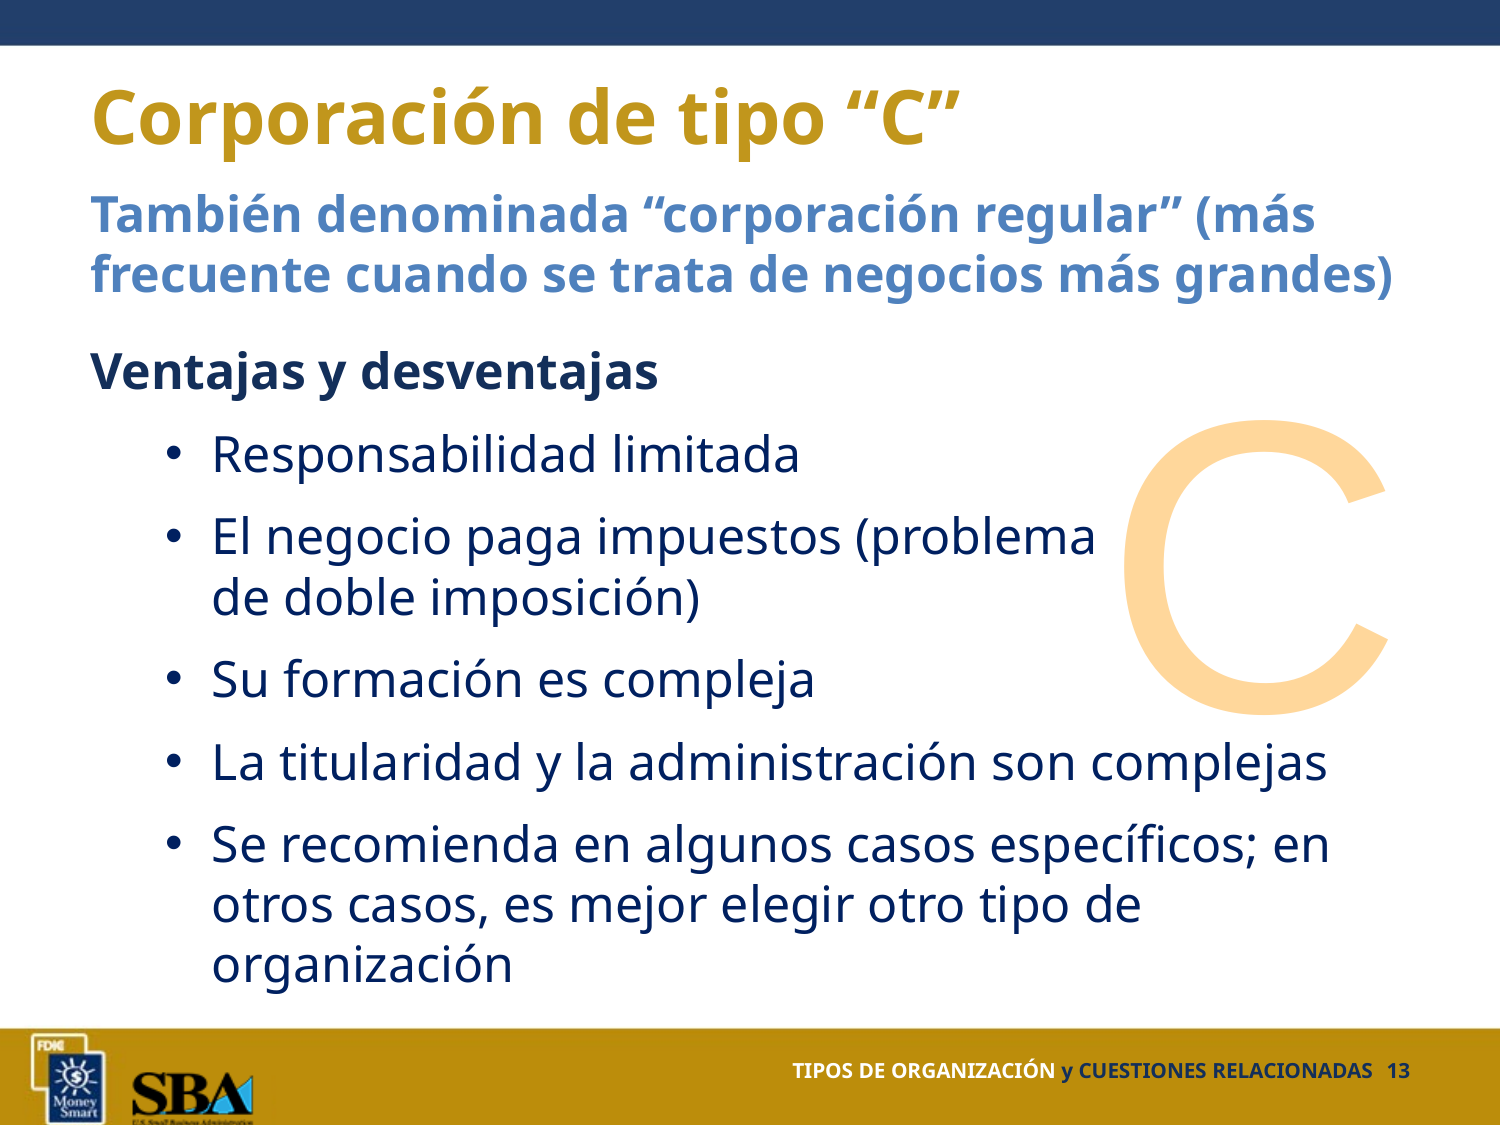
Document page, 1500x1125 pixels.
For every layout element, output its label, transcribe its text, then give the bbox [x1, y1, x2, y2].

list También denominada “corporación regular” (más frecuente cuando se trata de negocios más grandes) Ventajas y desventajas Responsabilidad limitada El negocio paga impuestos (problema de doble imposición) Su formación es compleja La titularidad y la administración son complejas Se recomienda en algunos casos específicos; en otros casos, es mejor elegir otro tipo de organización [74, 174, 1426, 1051]
picture [0, 0, 1500, 1125]
title Corporación de tipo “C” [74, 62, 1426, 163]
